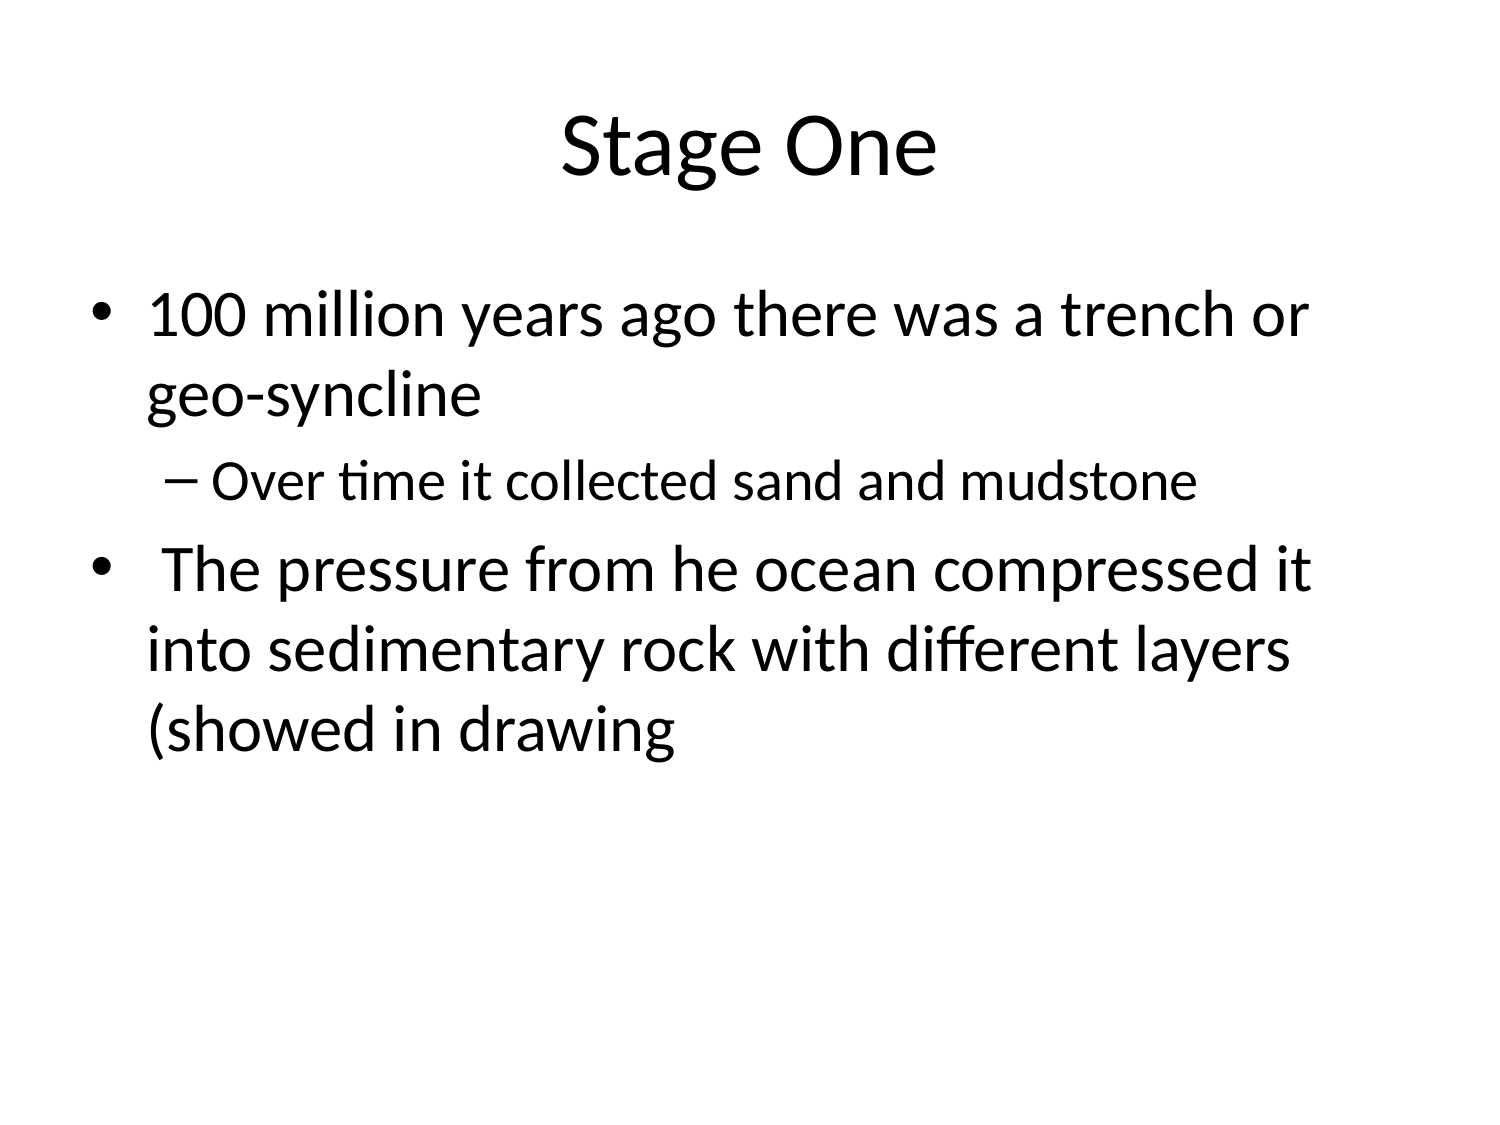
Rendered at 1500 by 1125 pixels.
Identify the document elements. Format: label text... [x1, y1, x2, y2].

title Stage One [75, 45, 1425, 233]
list 100 million years ago there was a trench or geo-syncline Over time it collected sand and mudstone The pressure from he ocean compressed it into sedimentary rock with different layers (showed in drawing [75, 262, 1425, 1005]
